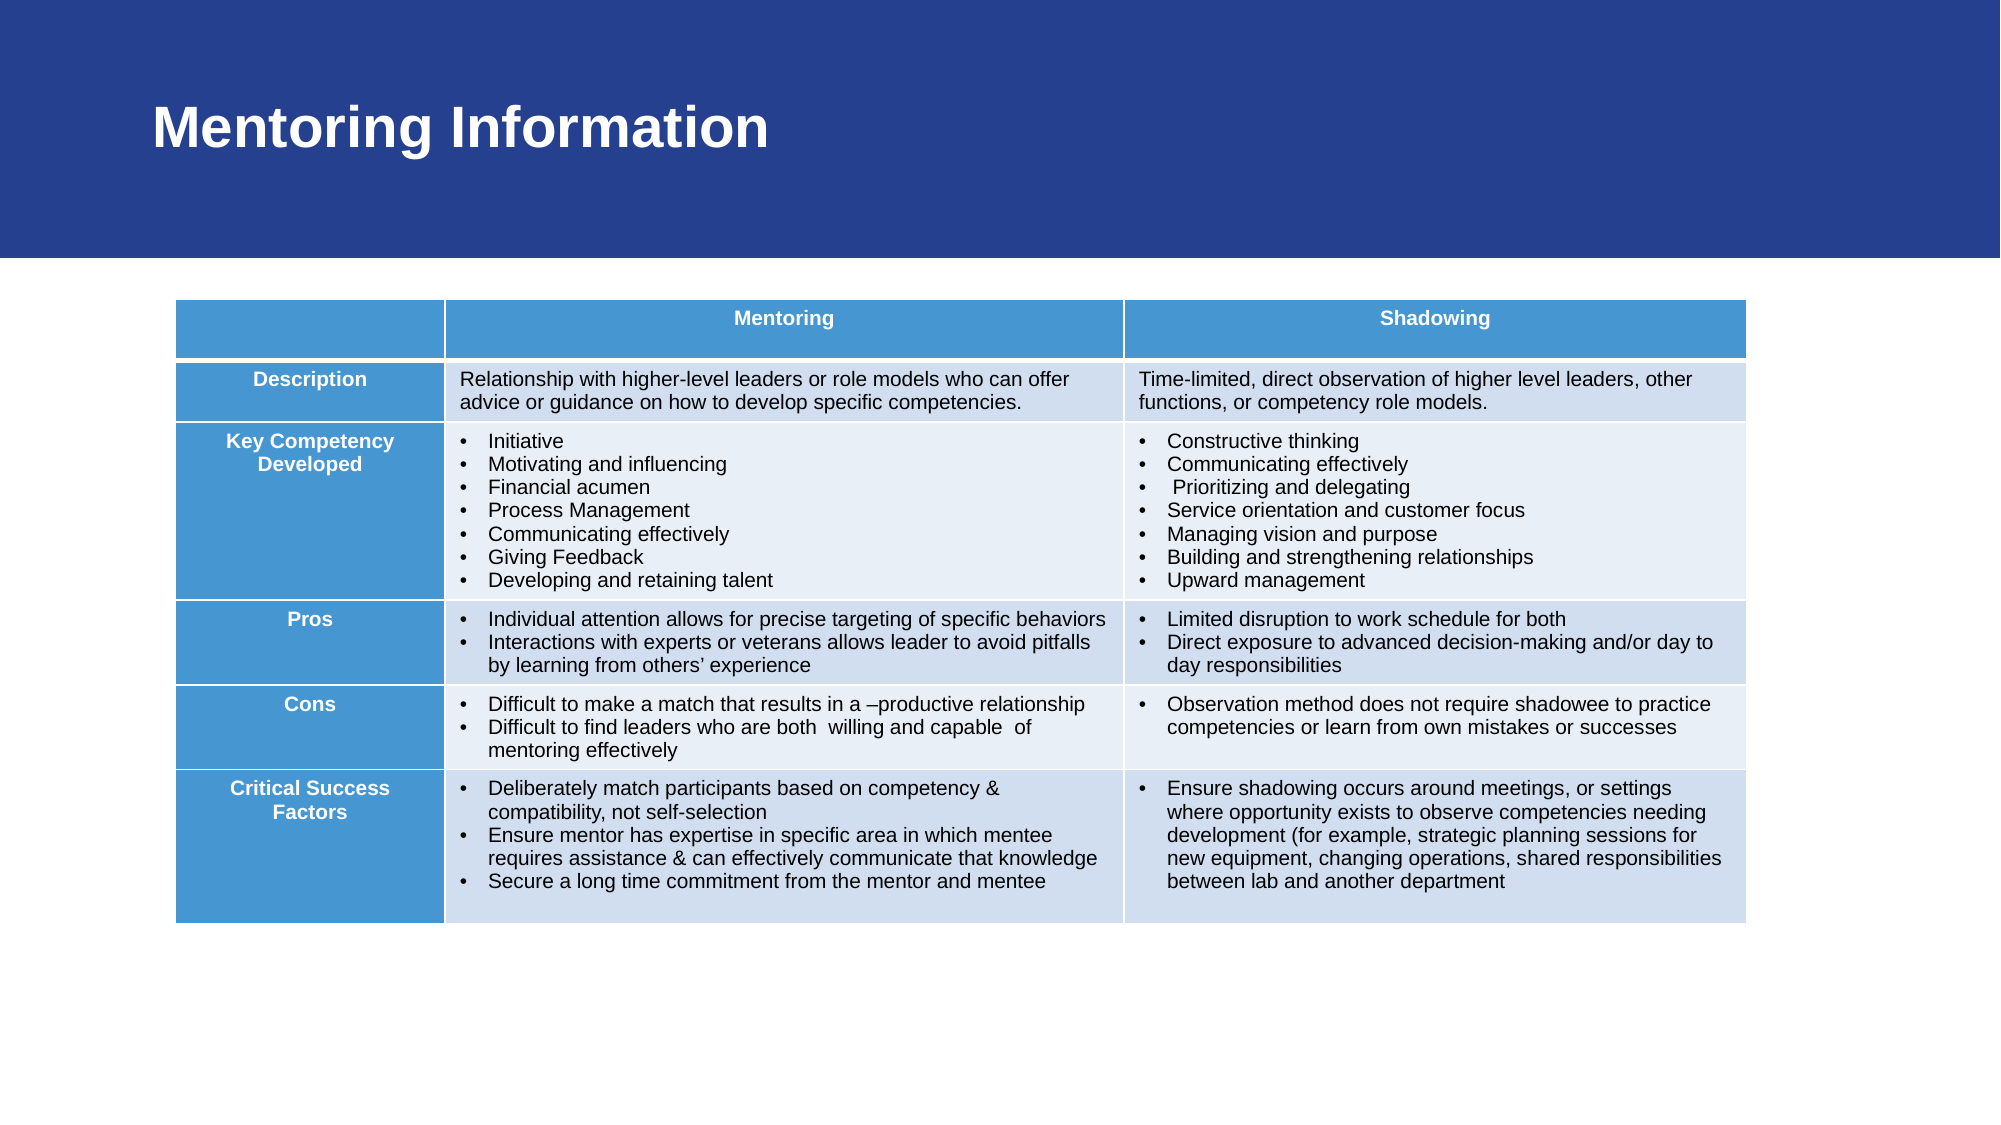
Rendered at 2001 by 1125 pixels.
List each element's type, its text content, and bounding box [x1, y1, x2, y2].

table_cell Pros [176, 601, 444, 684]
table_cell Initiative Motivating and influencing Financial acumen Process Management Communicating effectively Giving Feedback Developing and retaining talent [446, 423, 1123, 599]
table_cell Observation method does not require shadowee to practice competencies or learn from own mistakes or successes [1125, 686, 1746, 769]
table_cell Individual attention allows for precise targeting of specific behaviors Interactions with experts or veterans allows leader to avoid pitfalls by learning from others’ experience [446, 601, 1123, 684]
title Mentoring Information [137, 20, 1863, 238]
table_header Mentoring [446, 300, 1123, 358]
table_cell Limited disruption to work schedule for both Direct exposure to advanced decision-making and/or day to day responsibilities [1125, 601, 1746, 684]
table_header [176, 300, 444, 358]
table_cell Description [176, 363, 444, 421]
table_cell Cons [176, 686, 444, 769]
table_cell Difficult to make a match that results in a –productive relationship Difficult to find leaders who are both willing and capable of mentoring effectively [446, 686, 1123, 769]
table_cell Key Competency Developed [176, 423, 444, 599]
table_cell Critical Success Factors [176, 770, 444, 923]
table_cell Deliberately match participants based on competency & compatibility, not self-selection Ensure mentor has expertise in specific area in which mentee requires assistance & can effectively communicate that knowledge Secure a long time commitment from the mentor and mentee [446, 770, 1123, 923]
table_cell Constructive thinking Communicating effectively Prioritizing and delegating Service orientation and customer focus Managing vision and purpose Building and strengthening relationships Upward management [1125, 423, 1746, 599]
table_cell Ensure shadowing occurs around meetings, or settings where opportunity exists to observe competencies needing development (for example, strategic planning sessions for new equipment, changing operations, shared responsibilities between lab and another department [1125, 770, 1746, 923]
table_cell Relationship with higher-level leaders or role models who can offer advice or guidance on how to develop specific competencies. [446, 363, 1123, 421]
table_header Shadowing [1125, 300, 1746, 358]
table_cell Time-limited, direct observation of higher level leaders, other functions, or competency role models. [1125, 363, 1746, 421]
